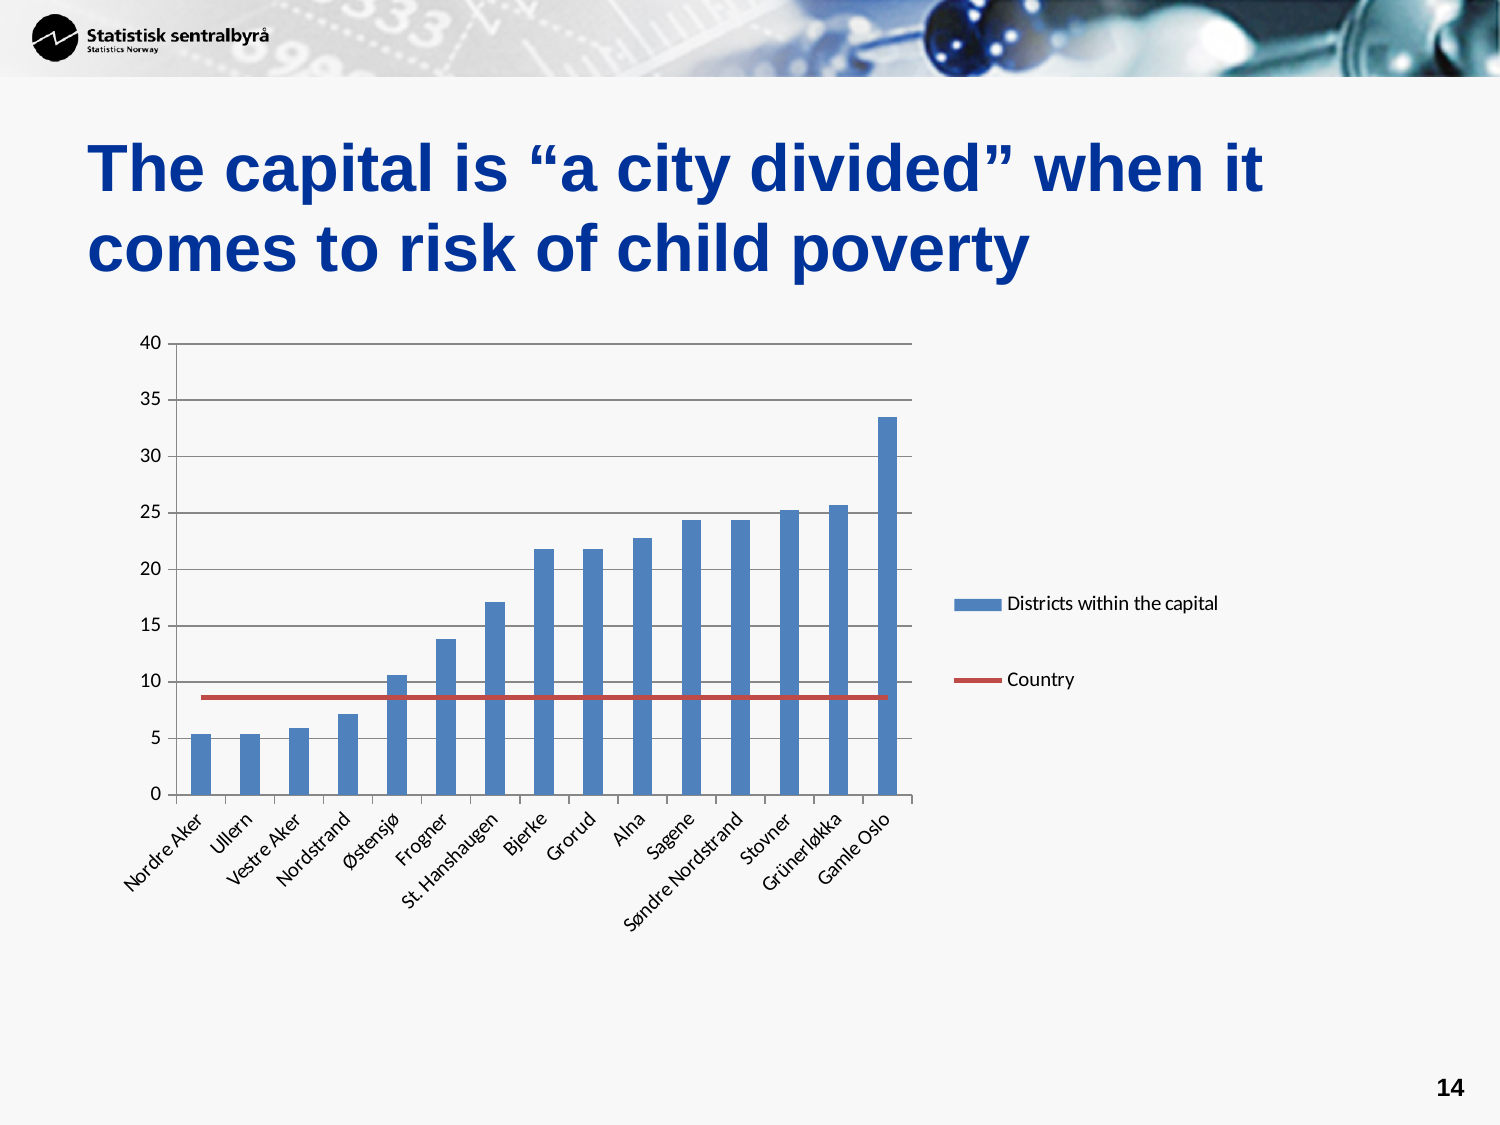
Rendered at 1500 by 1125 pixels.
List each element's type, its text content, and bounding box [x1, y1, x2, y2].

picture [0, 0, 1500, 77]
title The capital is “a city divided” when it comes to risk of child poverty [87, 125, 1463, 287]
chart [100, 314, 1270, 1036]
list [87, 287, 1463, 1050]
slide_number 14 [1387, 1067, 1465, 1107]
